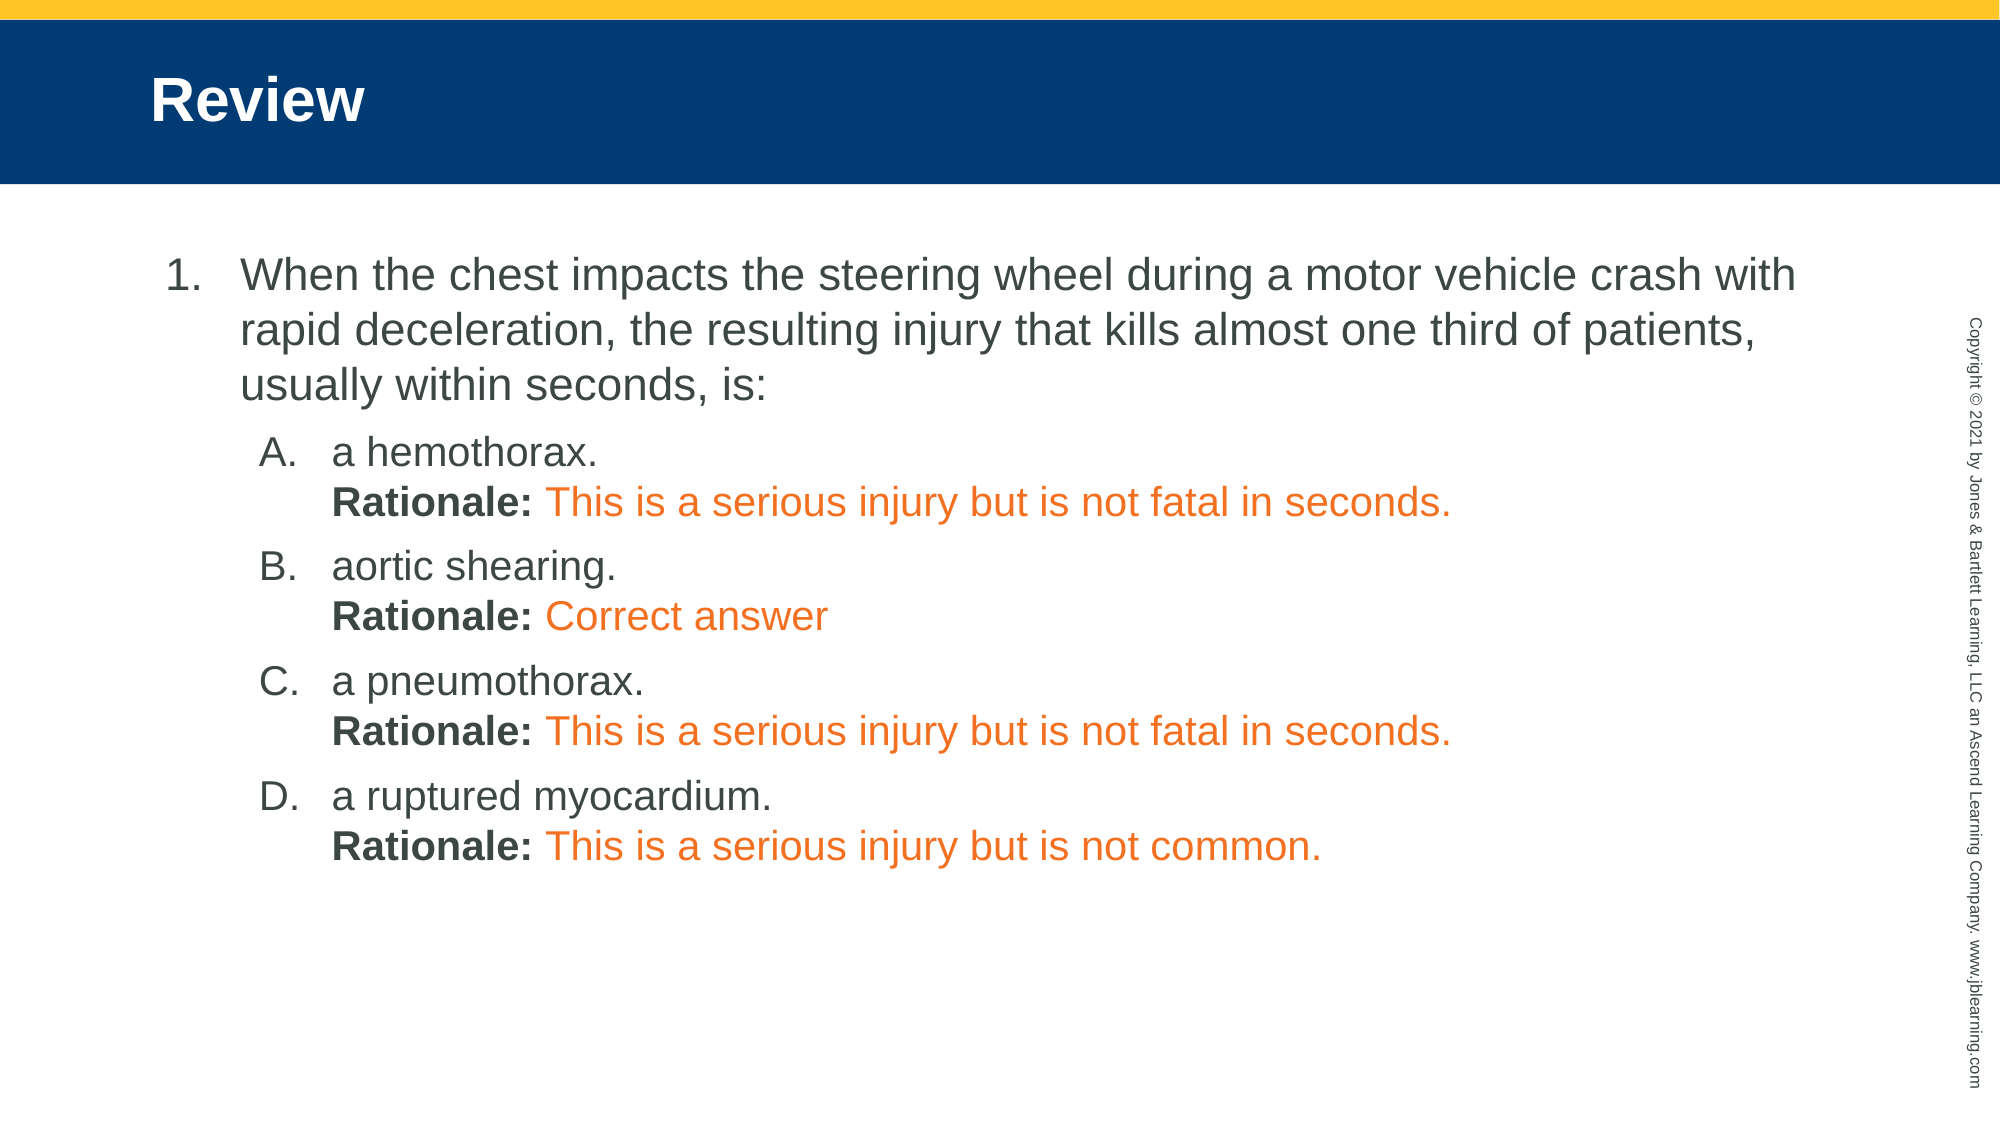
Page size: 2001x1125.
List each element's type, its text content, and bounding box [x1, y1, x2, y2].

list When the chest impacts the steering wheel during a motor vehicle crash with rapid deceleration, the resulting injury that kills almost one third of patients, usually within seconds, is: a hemothorax. Rationale: This is a serious injury but is not fatal in seconds. aortic shearing. Rationale: Correct answer a pneumothorax. Rationale: This is a serious injury but is not fatal in seconds. a ruptured myocardium. Rationale: This is a serious injury but is not common. [150, 237, 1850, 1025]
title Review [0, 19, 2000, 185]
